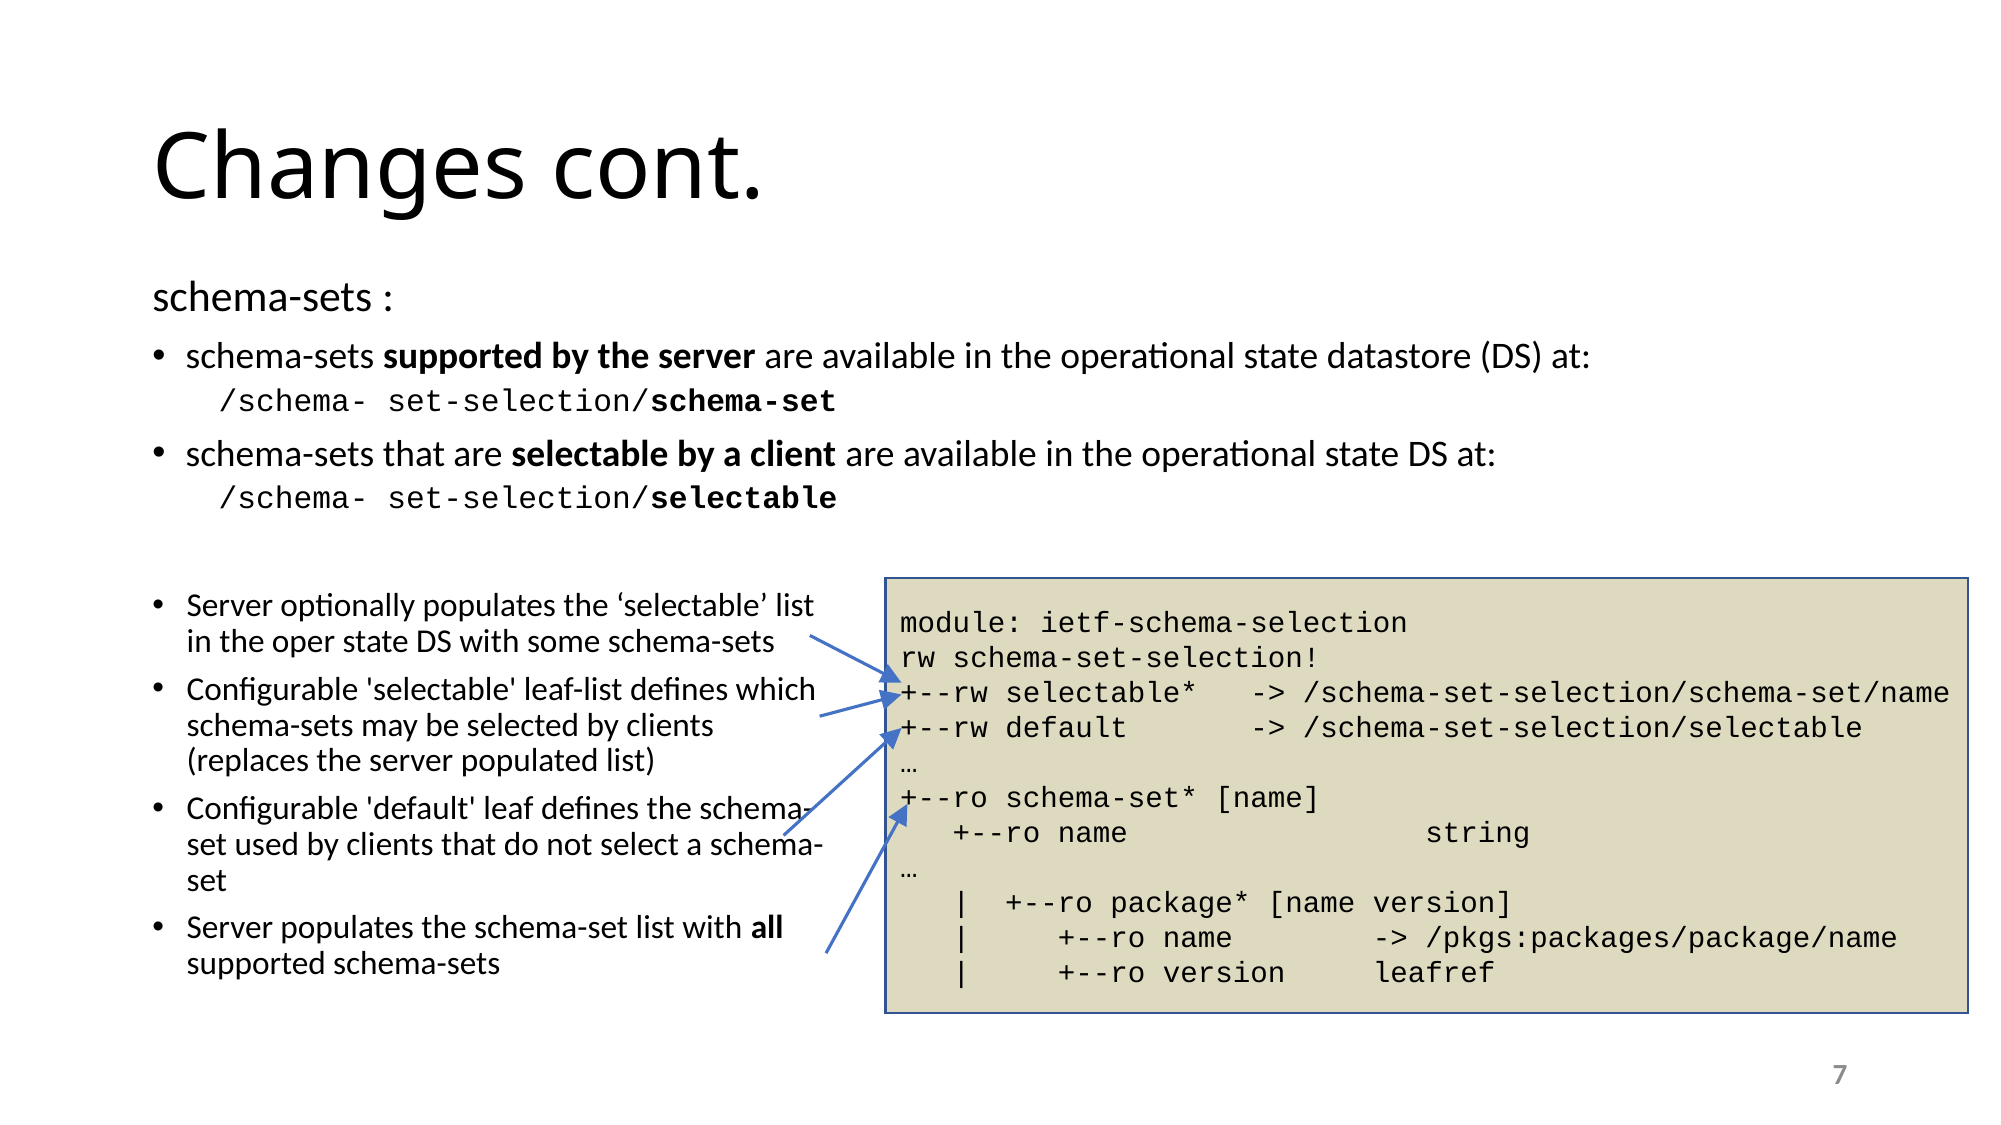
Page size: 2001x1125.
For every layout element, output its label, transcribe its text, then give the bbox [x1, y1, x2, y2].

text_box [783, 727, 902, 836]
text_box module: ietf-schema-selection rw schema-set-selection! +--rw selectable* -> /schema-set-selection/schema-set/name +--rw default -> /schema-set-selection/selectable … +--ro schema-set* [name] +--ro name string … | +--ro package* [name version] | +--ro name -> /pkgs:packages/package/name | +--ro version leafref [884, 577, 1969, 1014]
text_box Server optionally populates the ‘selectable’ list in the oper state DS with some schema-sets Configurable 'selectable' leaf-list defines which schema-sets may be selected by clients (replaces the server populated list) Configurable 'default' leaf defines the schema-set used by clients that do not select a schema-set Server populates the schema-set list with all supported schema-sets [137, 529, 846, 1022]
list schema-sets : schema-sets supported by the server are available in the operational state datastore (DS) at: /schema- set-selection/schema-set schema-sets that are selectable by a client are available in the operational state DS at: /schema- set-selection/selectable [137, 265, 1888, 529]
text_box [809, 635, 902, 683]
slide_number 7 [1412, 1042, 1863, 1103]
title Changes cont. [137, 59, 1863, 265]
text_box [826, 803, 908, 954]
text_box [819, 694, 902, 717]
